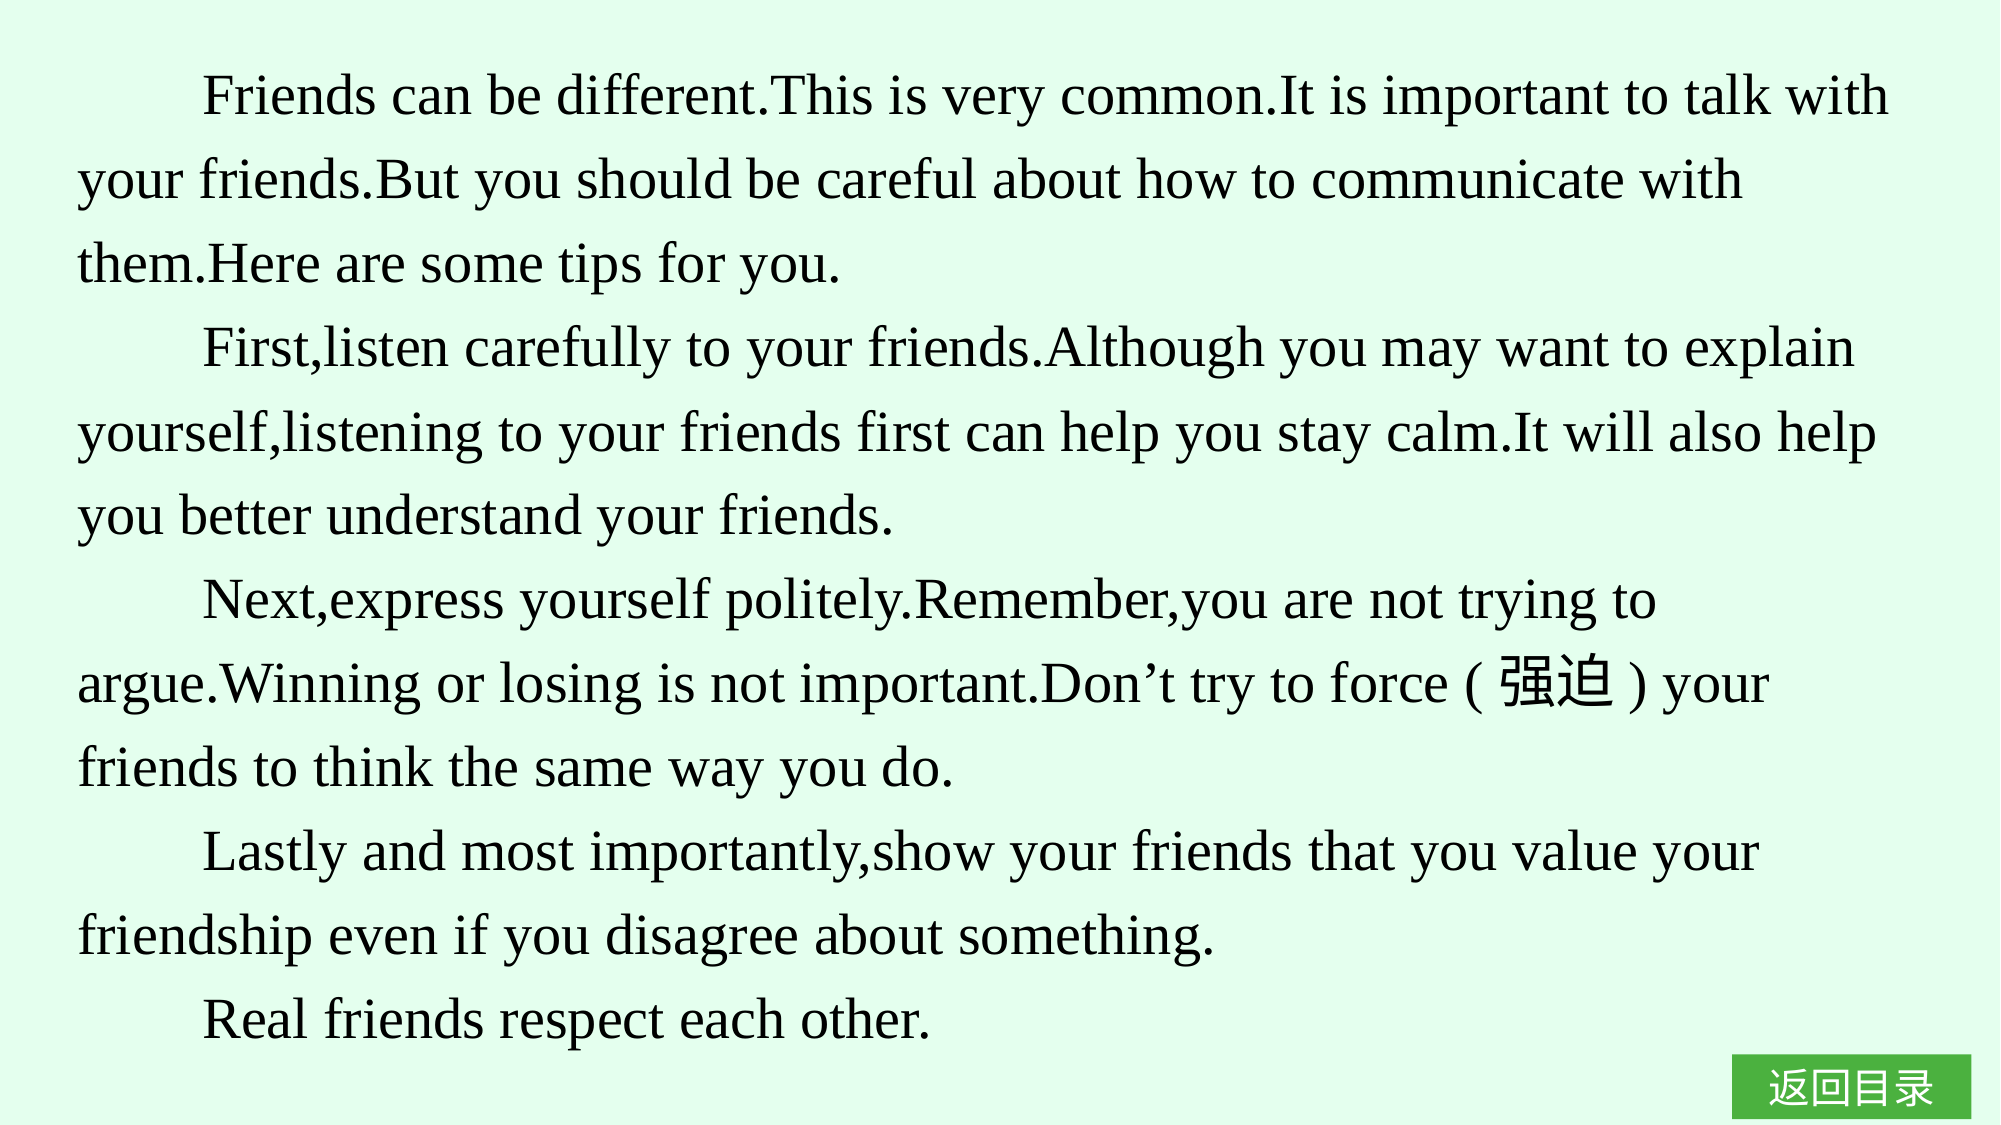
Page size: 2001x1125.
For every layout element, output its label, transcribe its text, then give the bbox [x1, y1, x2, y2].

text_box Friends can be different.This is very common.It is important to talk with your friends.But you should be careful about how to communicate with them.Here are some tips for you. First,listen carefully to your friends.Although you may want to explain yourself,listening to your friends first can help you stay calm.It will also help you better understand your friends. Next,express yourself politely.Remember,you are not trying to argue.Winning or losing is not important.Don’t try to force (强迫) your friends to think the same way you do. Lastly and most importantly,show your friends that you value your friendship even if you disagree about something. Real friends respect each other. [62, 35, 1938, 1058]
